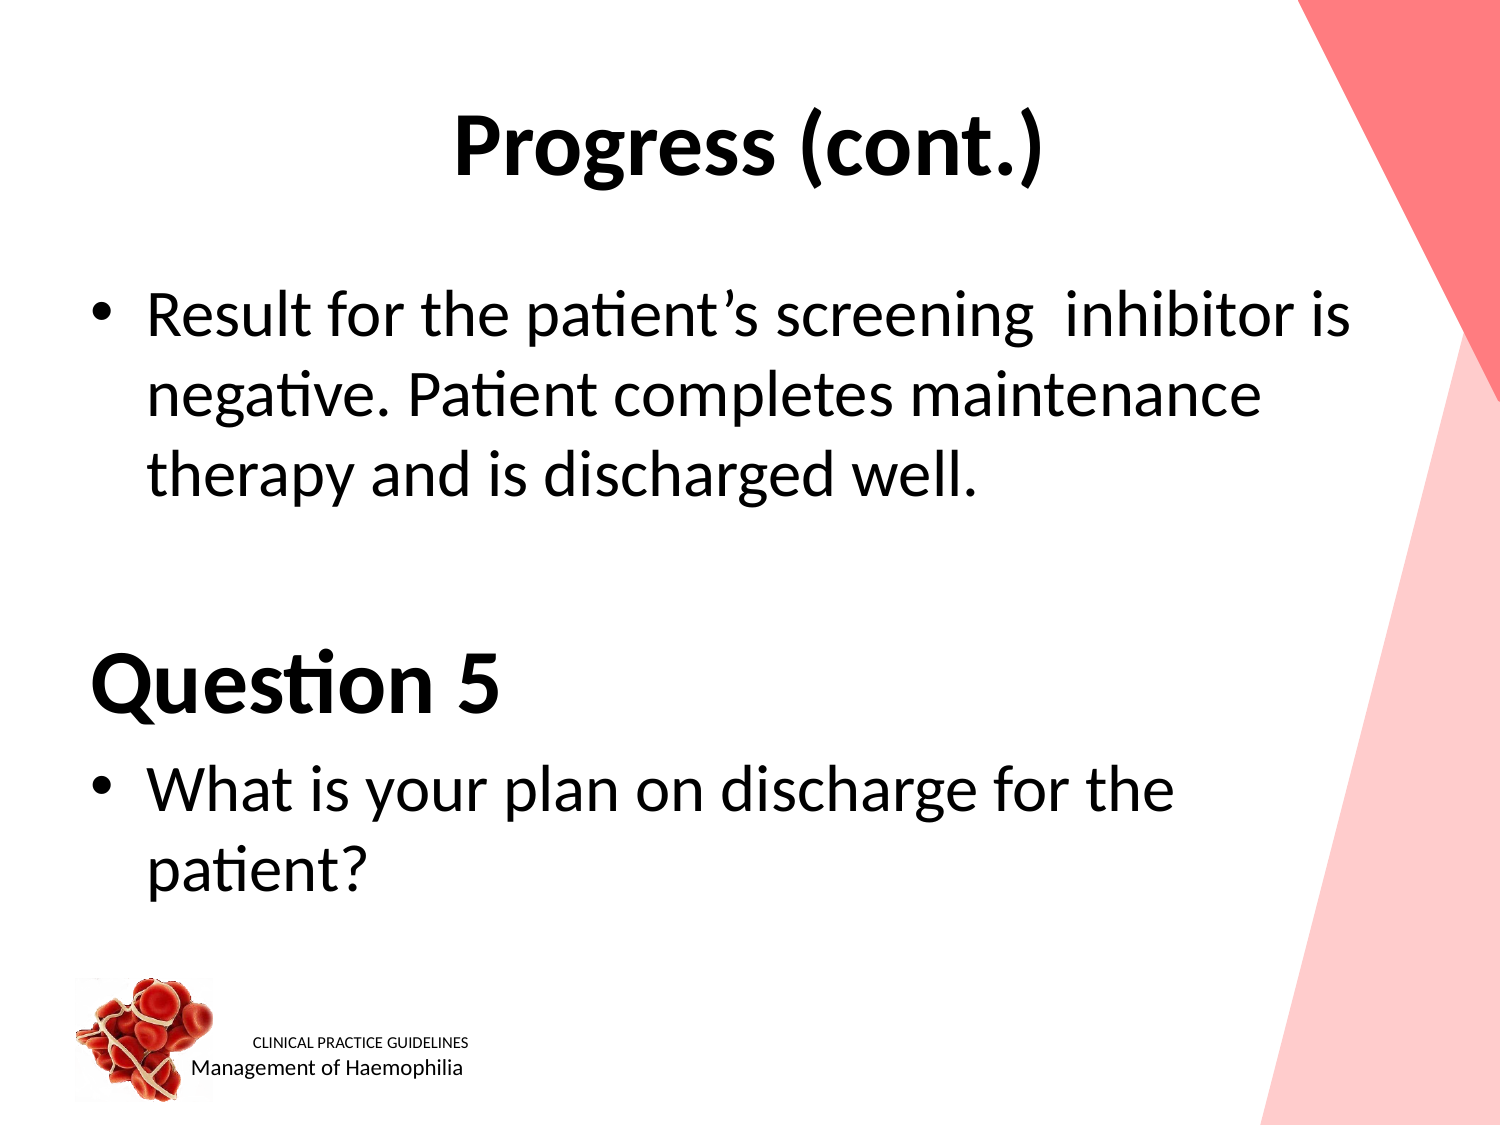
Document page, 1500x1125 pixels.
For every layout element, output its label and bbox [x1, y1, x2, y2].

text_box [74, 0, 1500, 1125]
